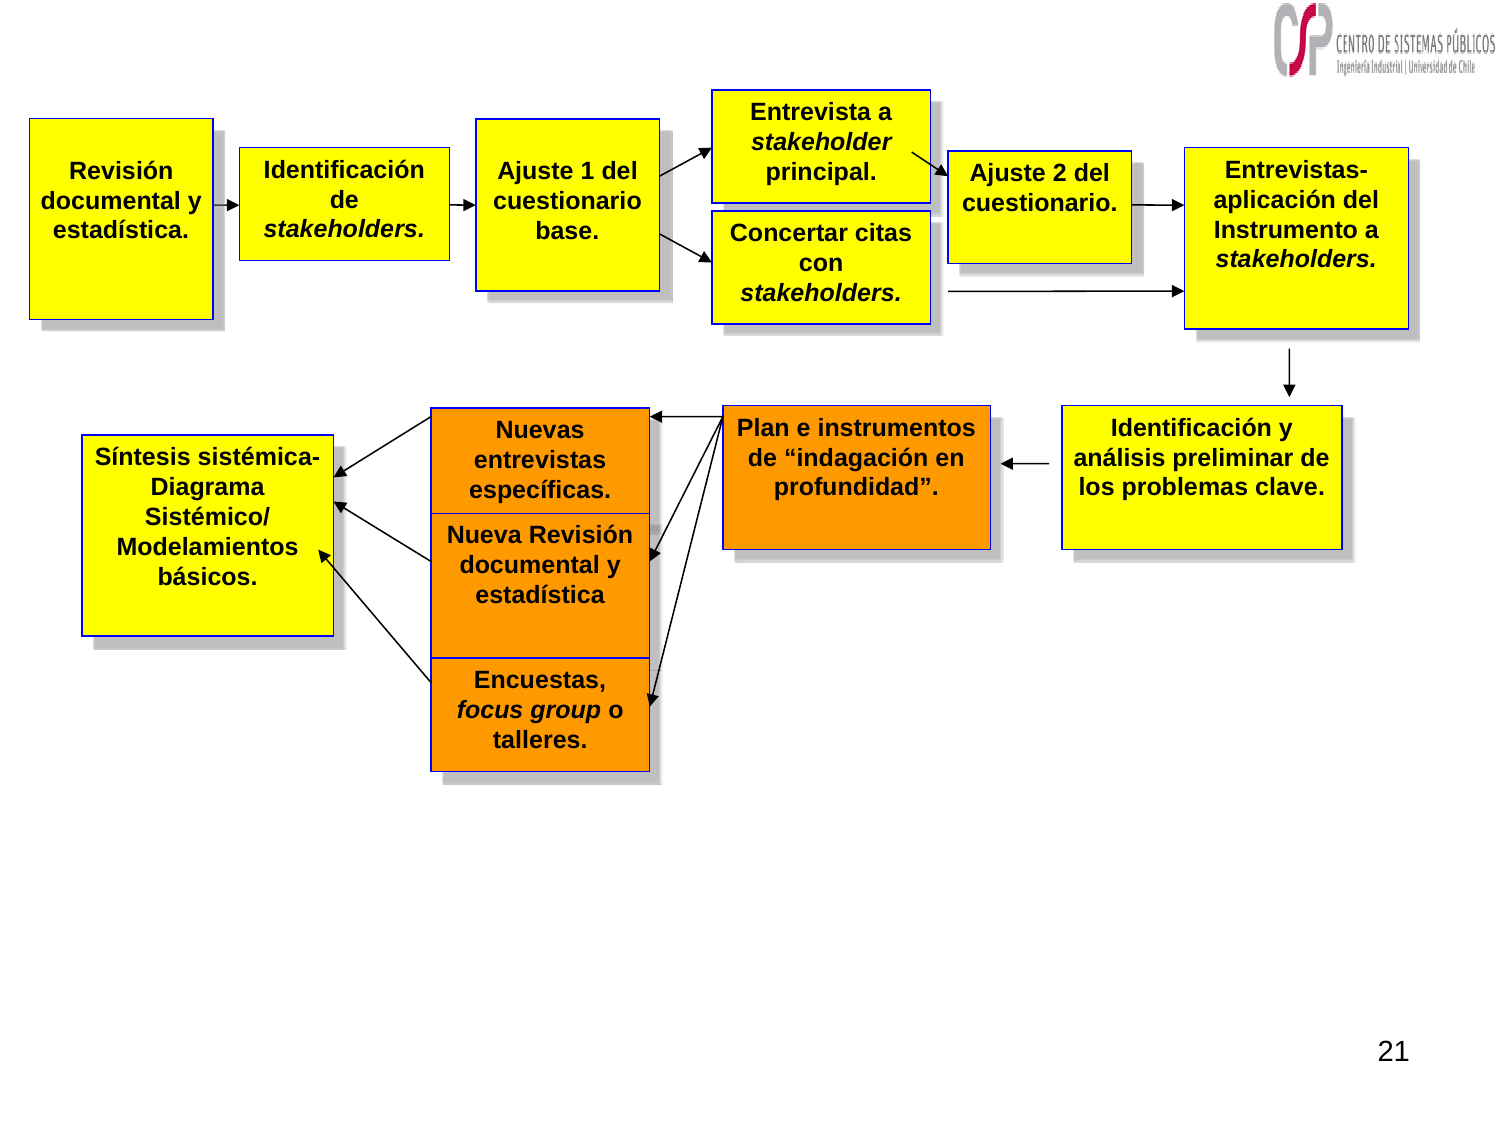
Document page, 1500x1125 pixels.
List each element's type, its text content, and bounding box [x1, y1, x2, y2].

text_box Identificación y análisis preliminar de los problemas clave. [1062, 405, 1342, 550]
text_box Encuestas, focus group o talleres. [430, 658, 650, 772]
text_box [1283, 348, 1296, 398]
text_box [333, 501, 432, 562]
text_box [1131, 198, 1185, 212]
text_box [333, 416, 432, 478]
text_box [318, 549, 432, 683]
text_box [1000, 457, 1050, 470]
text_box [226, 198, 240, 212]
text_box Entrevistas-aplicación del Instrumento a stakeholders. [1184, 147, 1409, 329]
text_box Plan e instrumentos de “indagación en profundidad”. [722, 405, 991, 550]
text_box Nuevas entrevistas específicas. [430, 408, 650, 513]
text_box Nueva Revisión documental y estadística [430, 513, 650, 658]
text_box [948, 284, 1185, 298]
picture [1269, 0, 1500, 82]
text_box [659, 147, 712, 177]
text_box Ajuste 1 del cuestionario base. [475, 118, 660, 292]
text_box Concertar citas con stakeholders. [711, 210, 931, 324]
text_box [911, 151, 949, 177]
text_box [449, 198, 476, 212]
text_box Ajuste 2 del cuestionario. [948, 150, 1132, 264]
text_box [646, 416, 723, 707]
text_box [649, 420, 721, 562]
text_box Revisión documental y estadística. [29, 118, 214, 320]
text_box Entrevista a stakeholder principal. [711, 90, 931, 204]
slide_number 21 [1074, 1024, 1426, 1103]
text_box Identificación de stakeholders. [239, 147, 450, 261]
text_box [659, 233, 712, 263]
text_box [649, 410, 722, 423]
text_box Síntesis sistémica-Diagrama Sistémico/ Modelamientos básicos. [81, 434, 334, 636]
